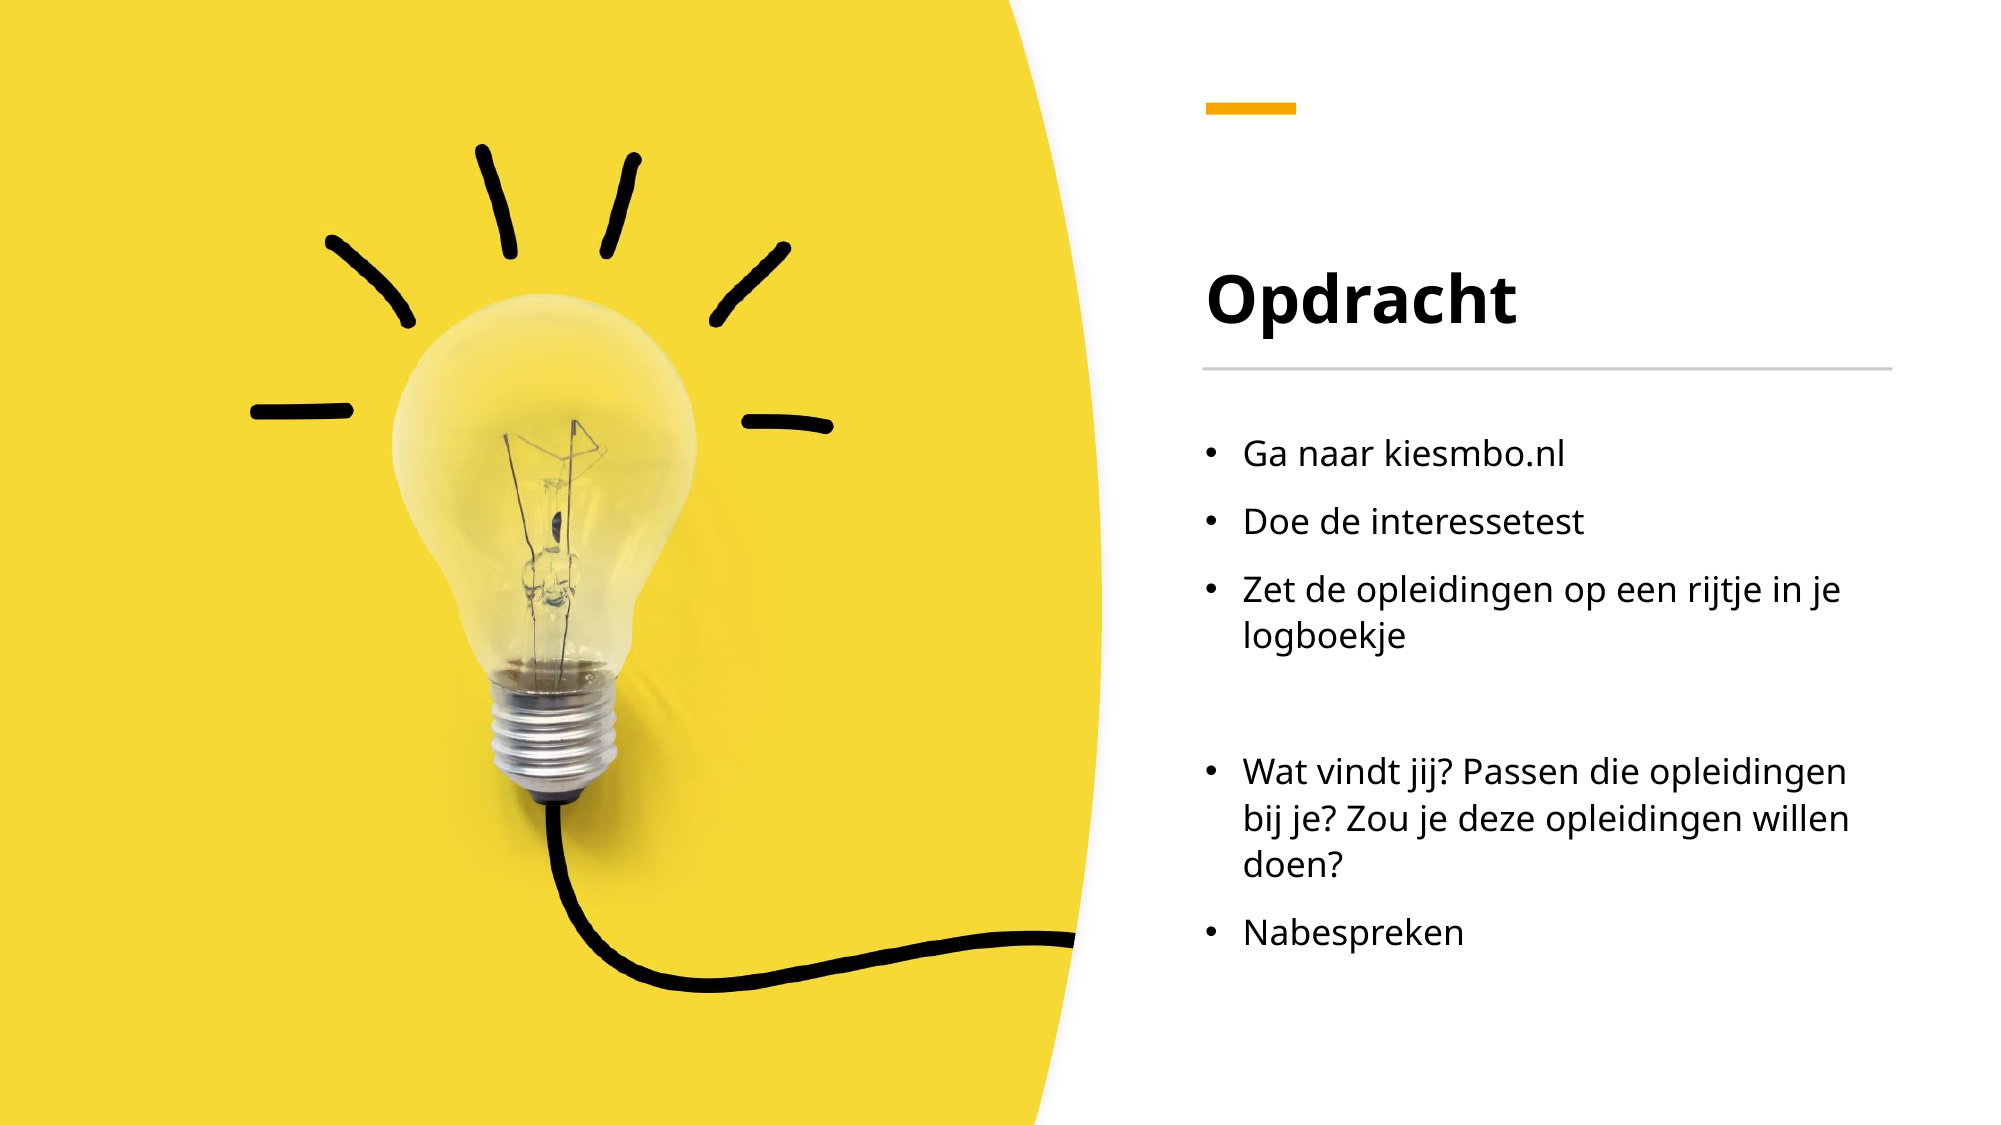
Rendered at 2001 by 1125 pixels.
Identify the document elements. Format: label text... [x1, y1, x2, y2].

picture [0, 0, 1102, 1125]
text_box [1205, 102, 1297, 116]
text_box [1202, 366, 1894, 371]
title Opdracht [1190, 136, 1898, 346]
text_box [1102, 0, 2000, 1125]
list Ga naar kiesmbo.nl Doe de interessetest Zet de opleidingen op een rijtje in je logboekje Wat vindt jij? Passen die opleidingen bij je? Zou je deze opleidingen willen doen? Nabespreken [1190, 419, 1898, 1030]
